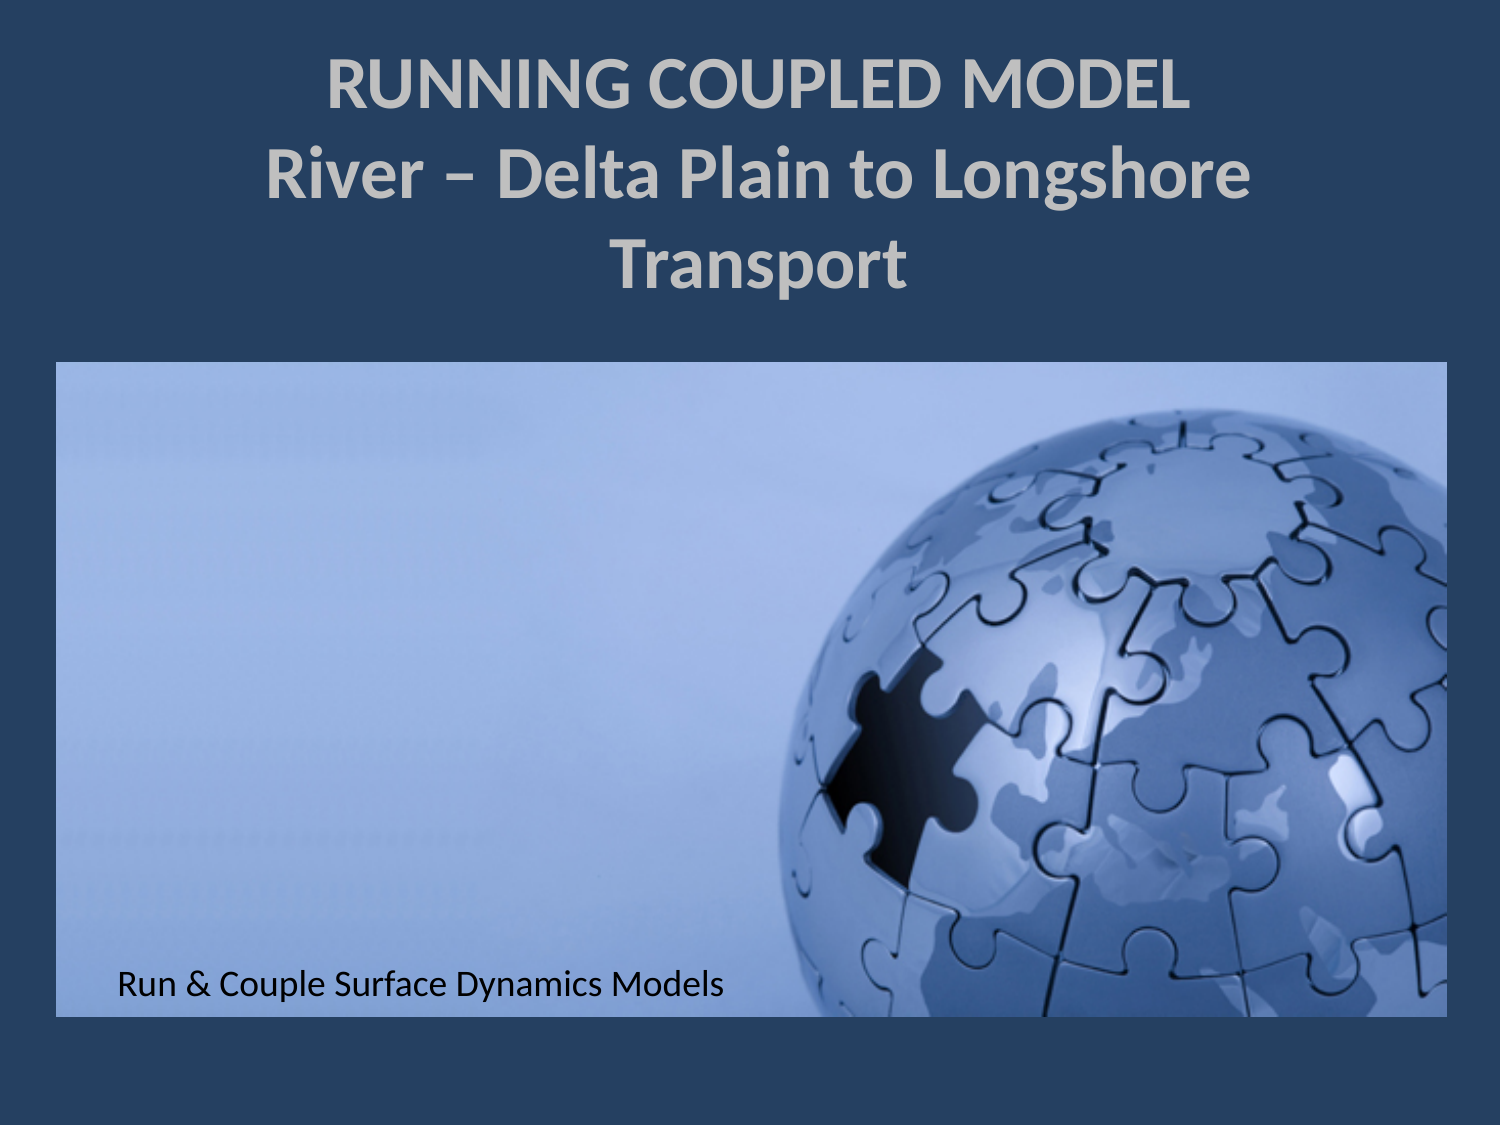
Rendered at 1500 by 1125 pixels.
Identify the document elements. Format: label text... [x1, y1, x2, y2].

title RUNNING COUPLED MODEL River – Delta Plain to Longshore Transport [125, 36, 1394, 300]
picture [55, 361, 1447, 1017]
